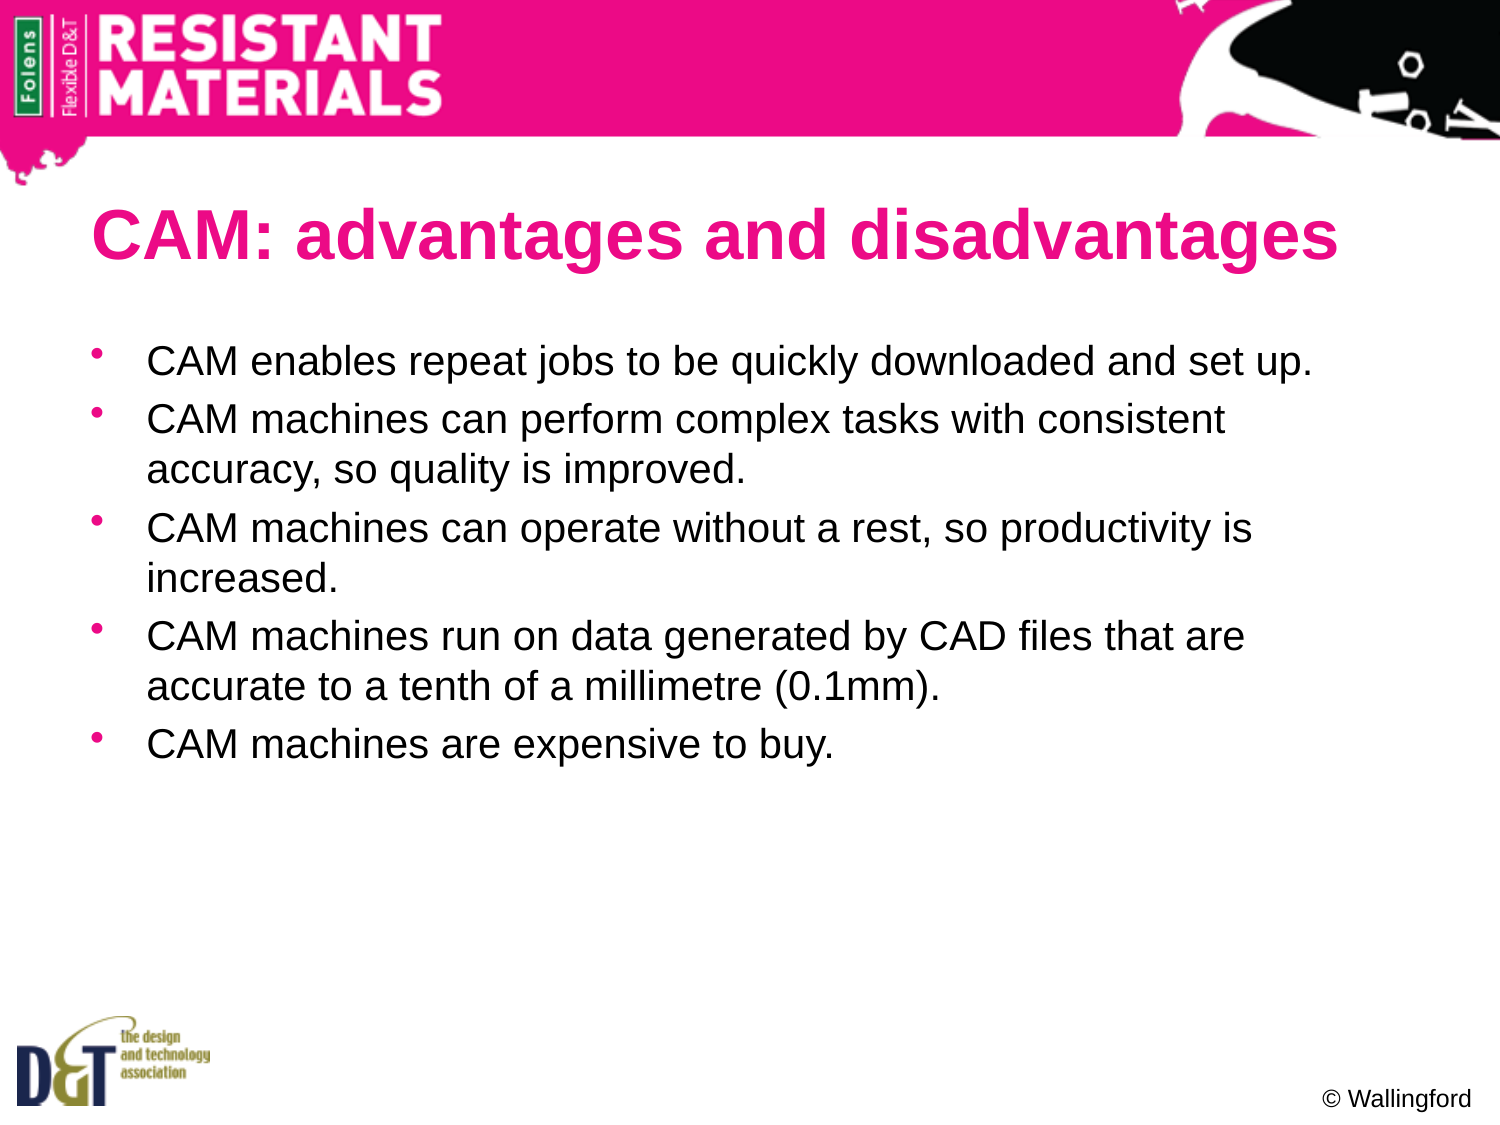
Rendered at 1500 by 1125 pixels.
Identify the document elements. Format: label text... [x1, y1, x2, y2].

text_box © Wallingford [1257, 1074, 1495, 1125]
title CAM: advantages and disadvantages [76, 160, 1427, 301]
list CAM enables repeat jobs to be quickly downloaded and set up. CAM machines can perform complex tasks with consistent accuracy, so quality is improved. CAM machines can operate without a rest, so productivity is increased. CAM machines run on data generated by CAD files that are accurate to a tenth of a millimetre (0.1mm). CAM machines are expensive to buy. [75, 326, 1425, 1005]
picture [0, 0, 1500, 1125]
